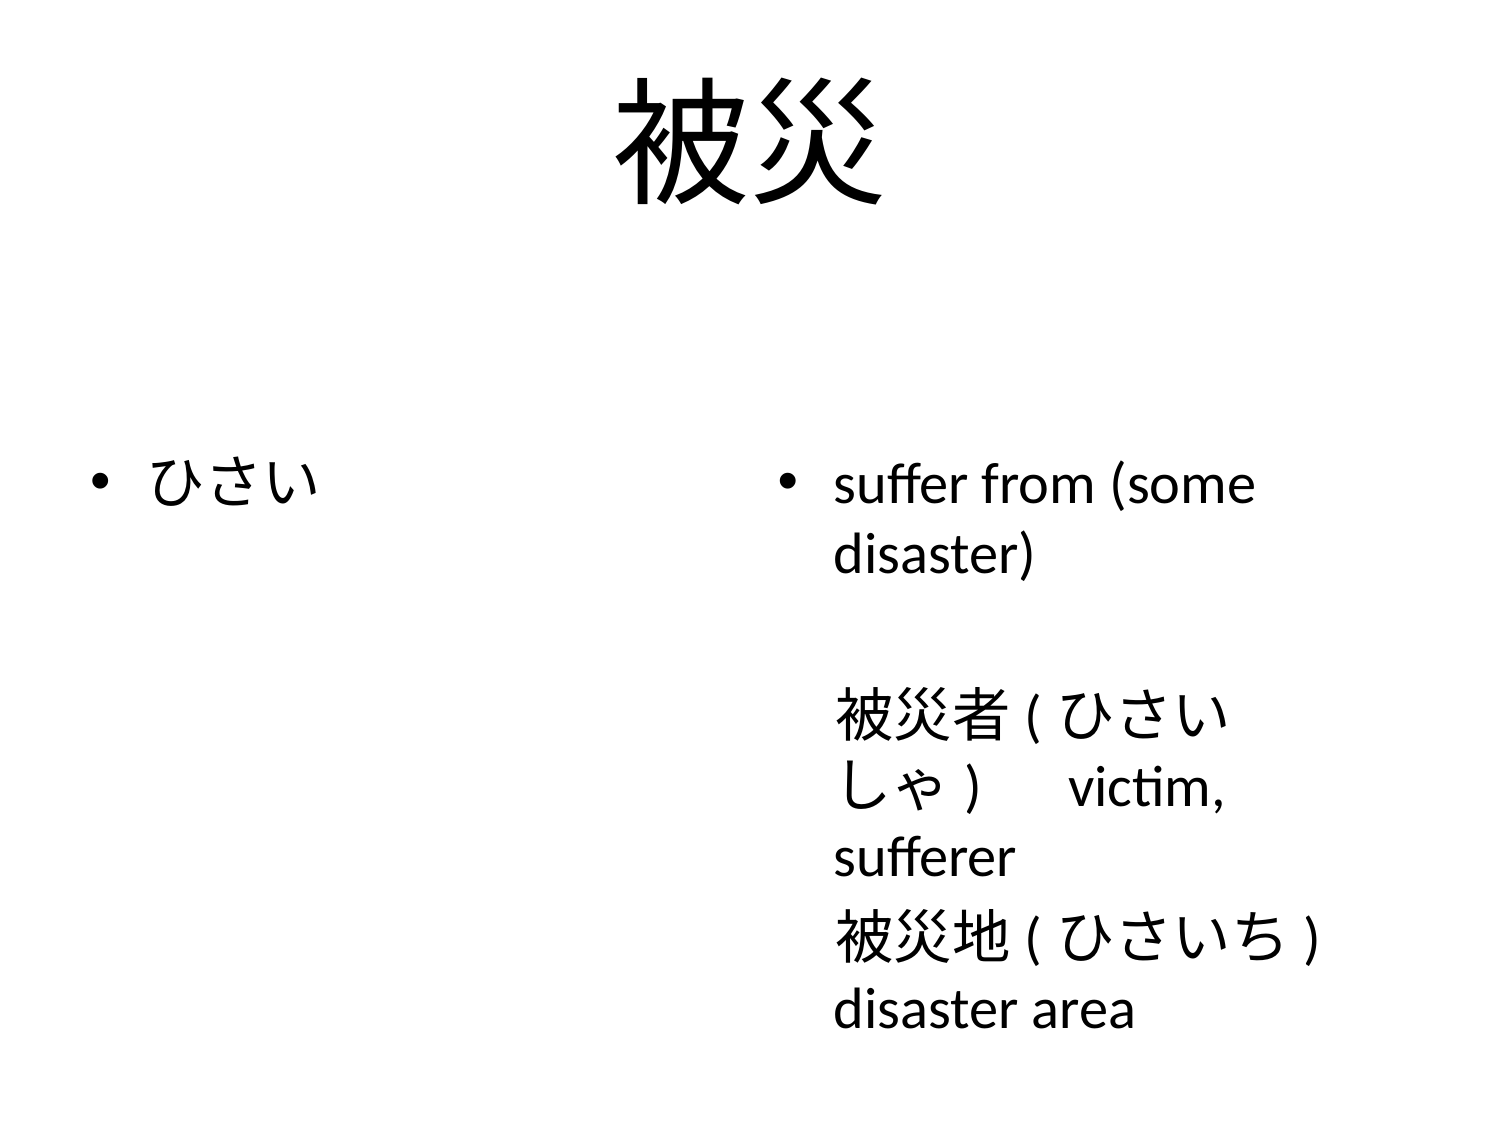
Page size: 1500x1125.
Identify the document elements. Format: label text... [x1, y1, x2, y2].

list suffer from (some disaster) 被災者(ひさいしゃ) victim, sufferer 被災地(ひさいち) disaster area [762, 437, 1426, 1006]
title 被災 [74, 44, 1426, 233]
list ひさい [74, 437, 738, 1006]
